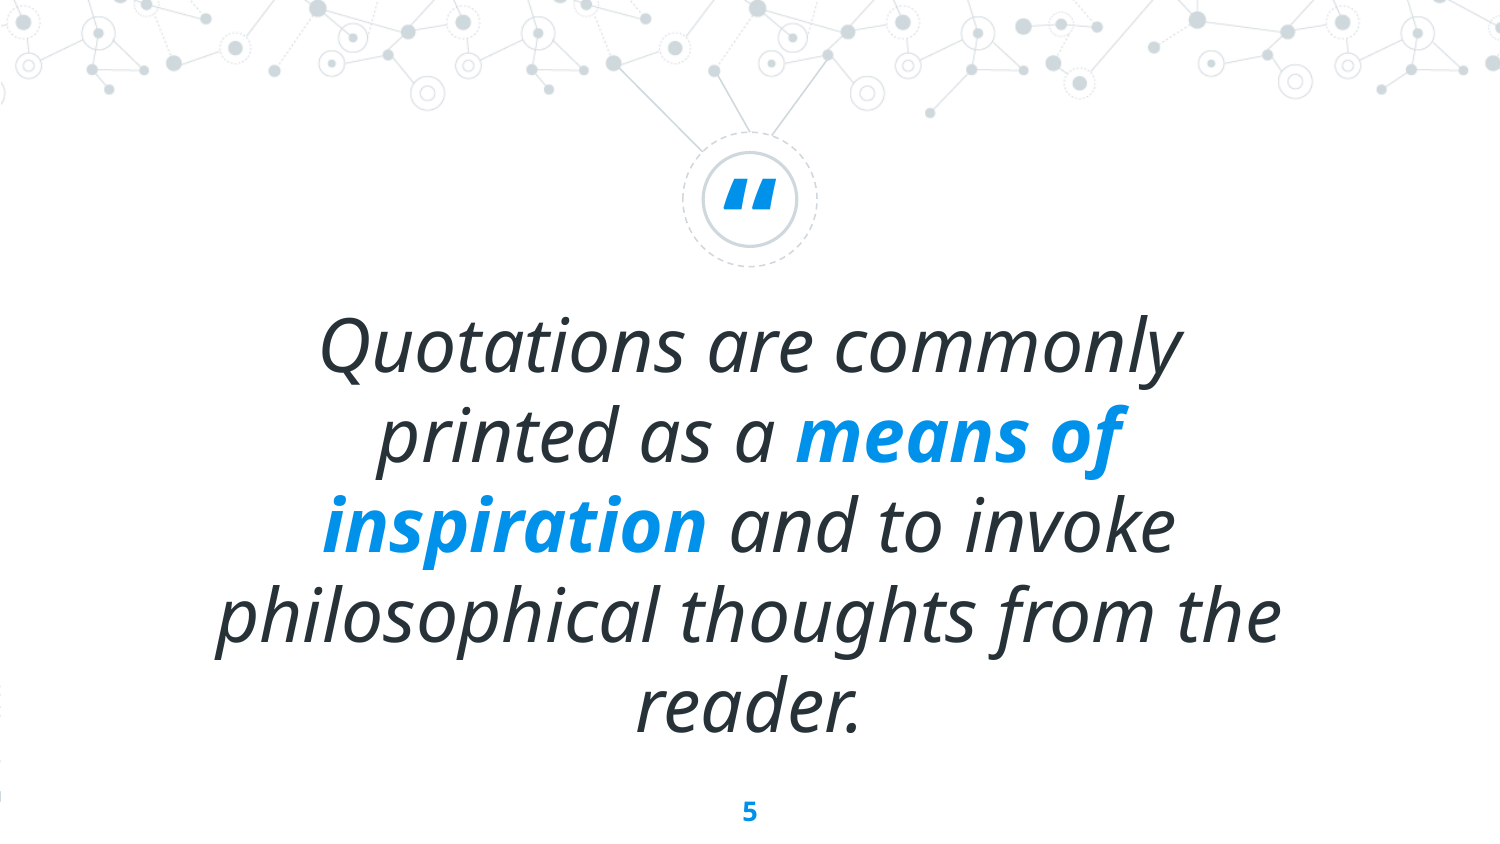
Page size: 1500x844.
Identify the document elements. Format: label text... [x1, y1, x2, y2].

list Quotations are commonly printed as a means of inspiration and to invoke philosophical thoughts from the reader. [199, 282, 1301, 418]
slide_number 5 [0, 779, 1500, 844]
picture [0, 0, 1500, 779]
